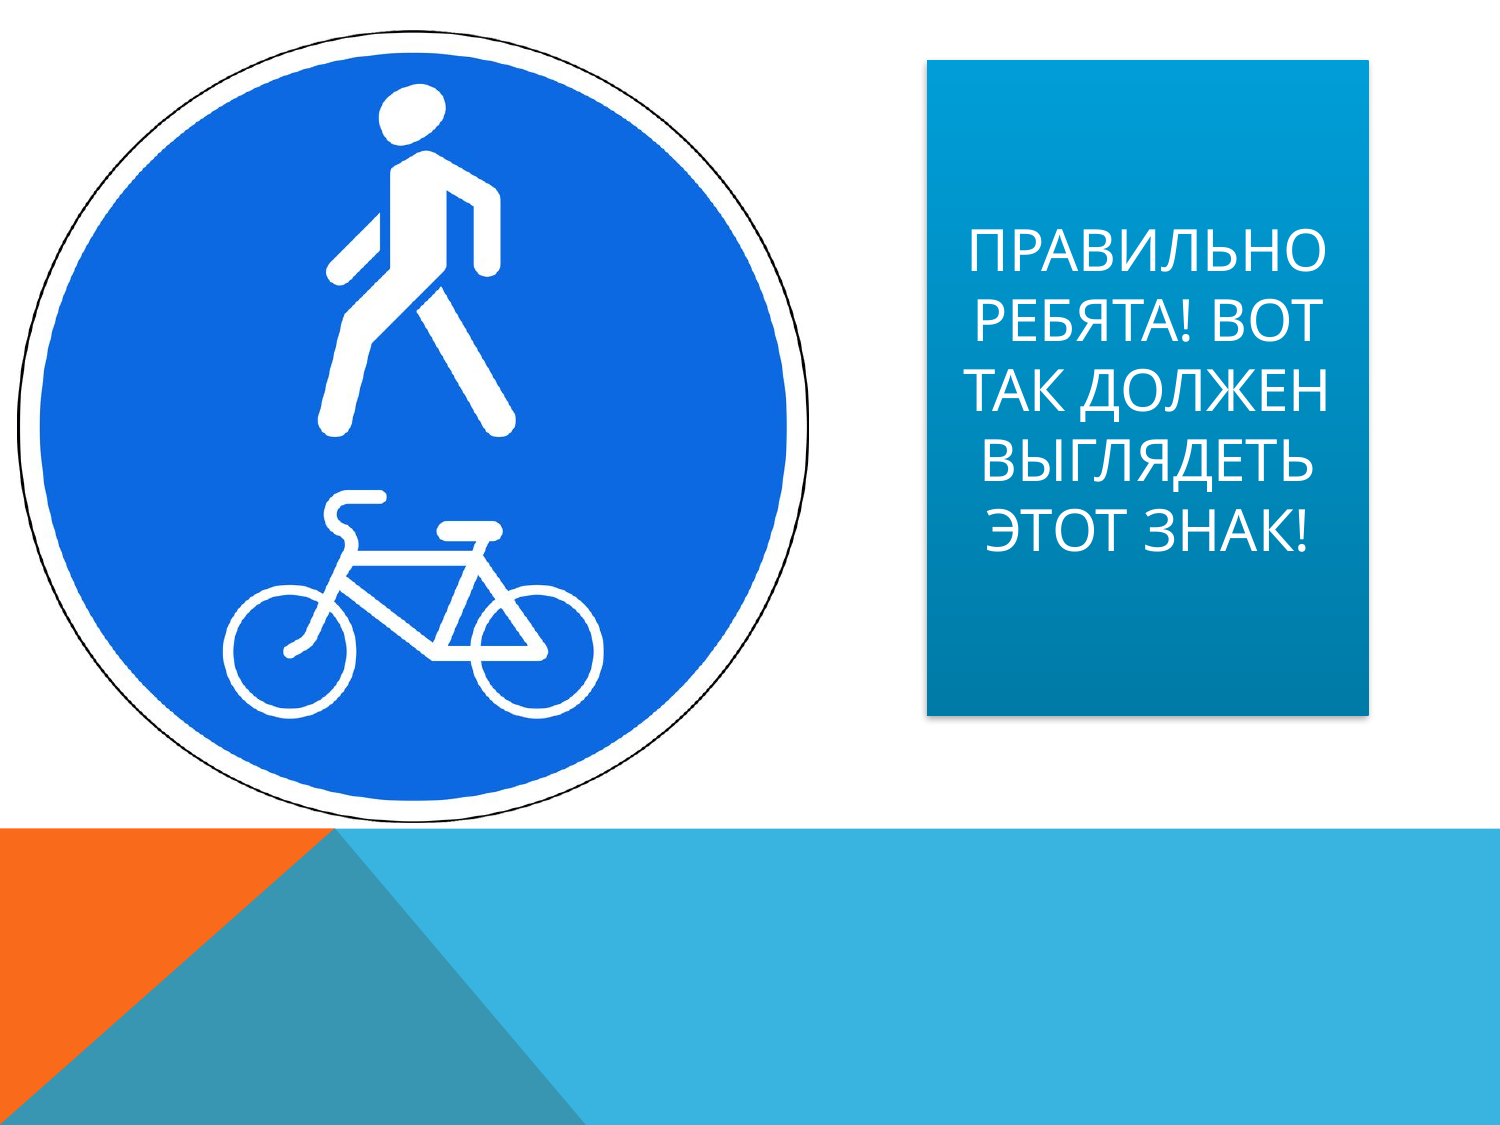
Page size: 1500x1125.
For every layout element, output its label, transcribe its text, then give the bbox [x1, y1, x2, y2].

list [17, 30, 810, 823]
title Правильно ребята! Вот так должен выглядеть этот знак! [927, 60, 1369, 716]
